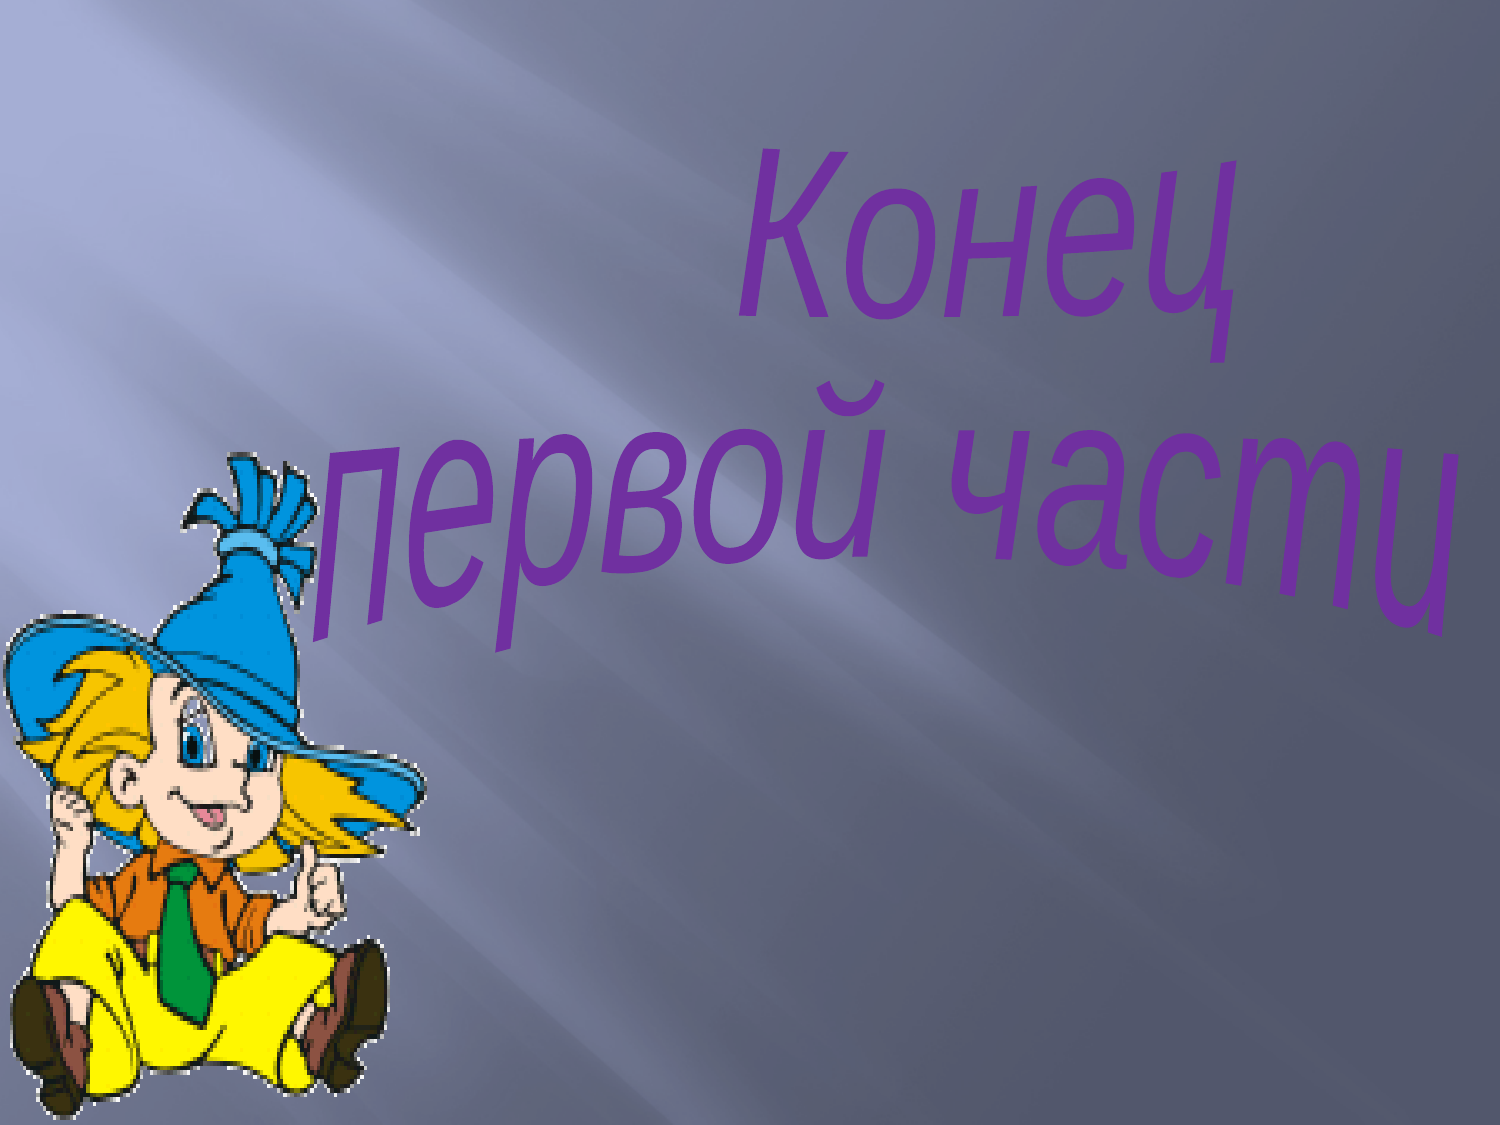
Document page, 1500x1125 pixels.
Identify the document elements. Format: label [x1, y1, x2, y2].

picture [0, 447, 432, 1125]
